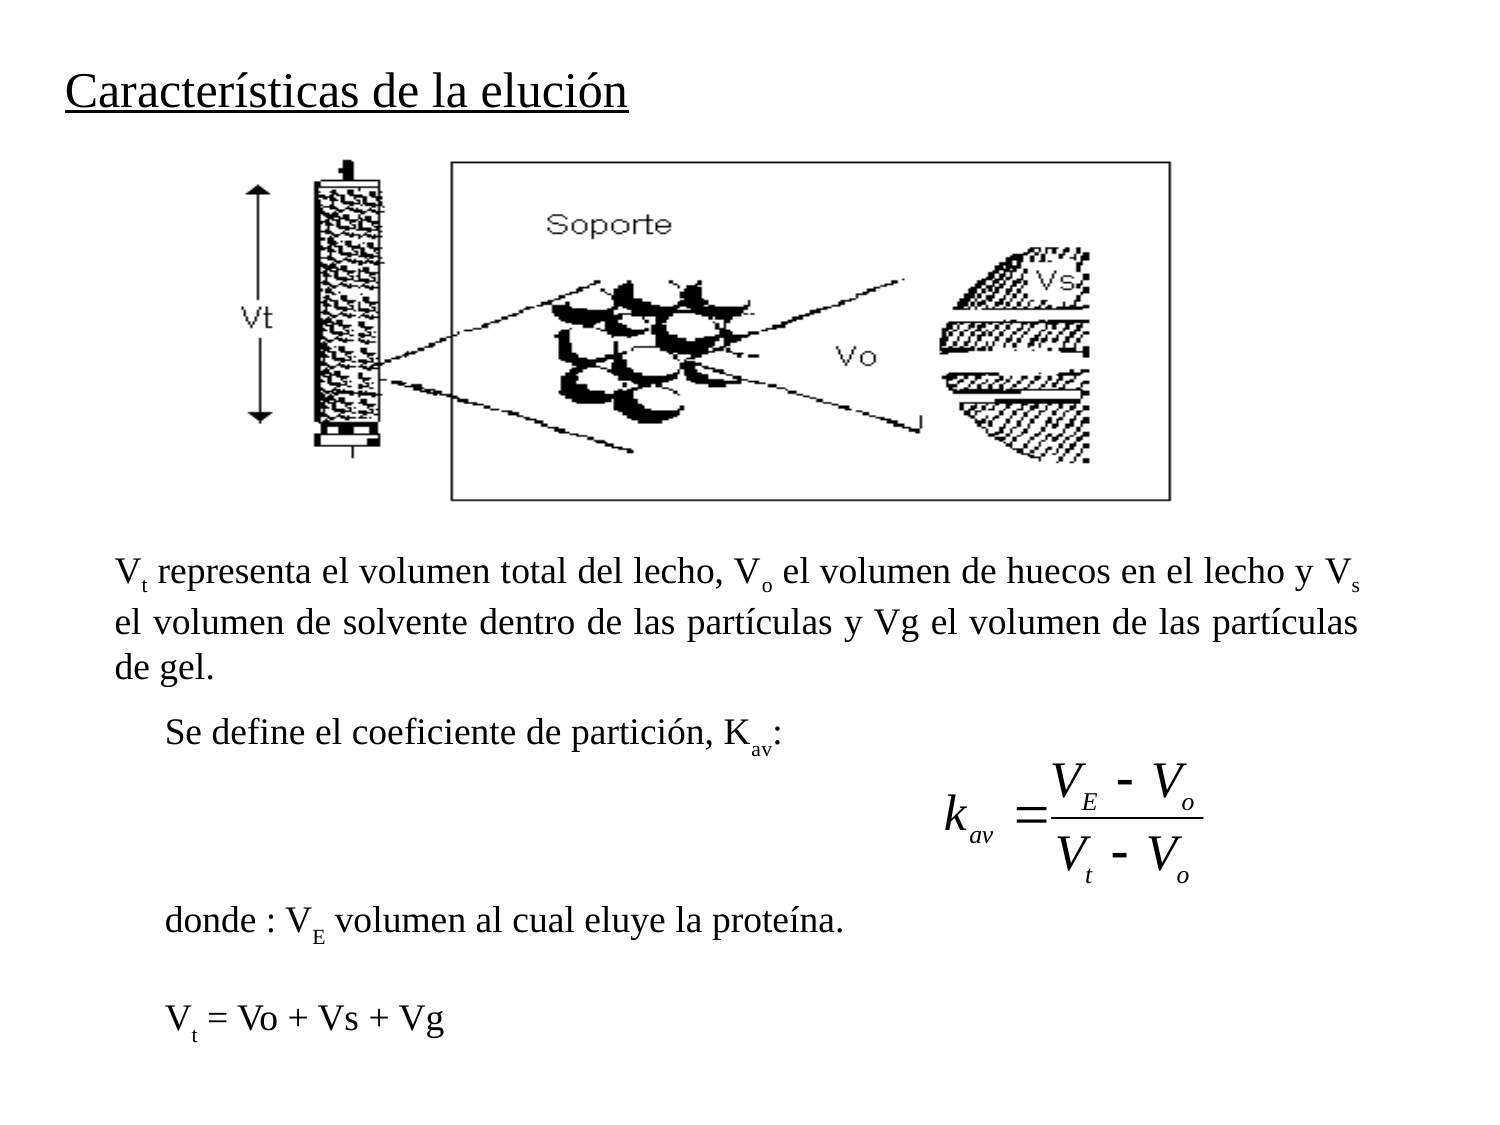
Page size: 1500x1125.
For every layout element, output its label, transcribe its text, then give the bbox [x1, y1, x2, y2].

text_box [937, 749, 1213, 894]
text_box Características de la elución [49, 49, 1188, 125]
text_box Se define el coeficiente de partición, Kav: donde : VE volumen al cual eluye la proteína. Vt = Vo + Vs + Vg [0, 699, 1500, 1054]
text_box Vt representa el volumen total del lecho, Vo el volumen de huecos en el lecho y Vs el volumen de solvente dentro de las partículas y Vg el volumen de las partículas de gel. [99, 538, 1375, 699]
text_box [187, 124, 1276, 531]
